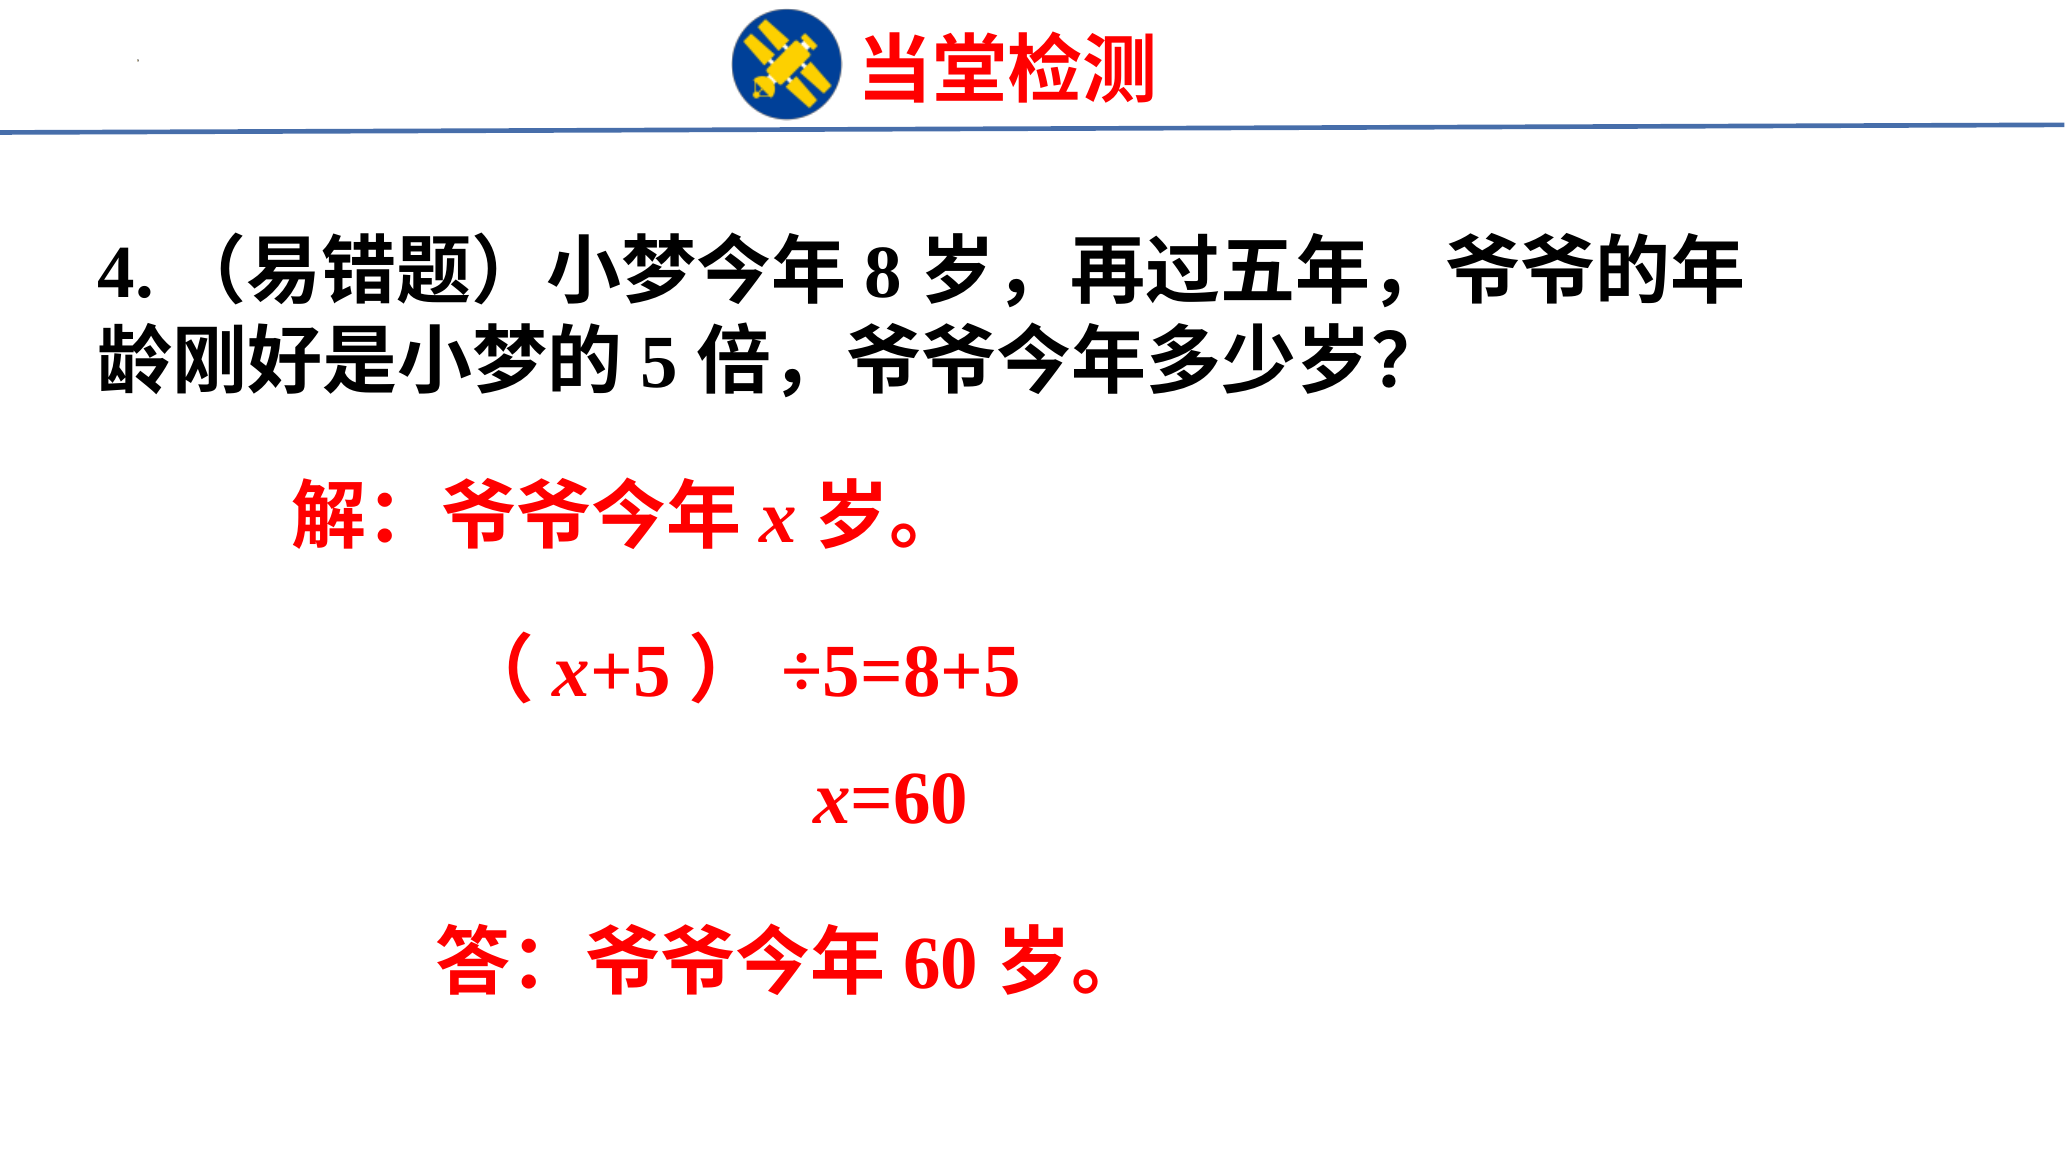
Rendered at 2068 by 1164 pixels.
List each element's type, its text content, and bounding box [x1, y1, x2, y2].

text_box 解：爷爷今年x岁。 [276, 460, 1658, 565]
text_box x=60 [798, 741, 984, 847]
picture [731, 8, 843, 121]
text_box 当堂检测 [843, 13, 1173, 119]
text_box 答：爷爷今年60岁。 [385, 905, 1161, 1011]
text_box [0, 124, 2065, 133]
text_box 4.（易错题）小梦今年8岁，再过五年，爷爷的年龄刚好是小梦的5倍，爷爷今年多少岁？ [82, 215, 1833, 411]
text_box （x+5）÷5=8+5 [445, 613, 1036, 719]
